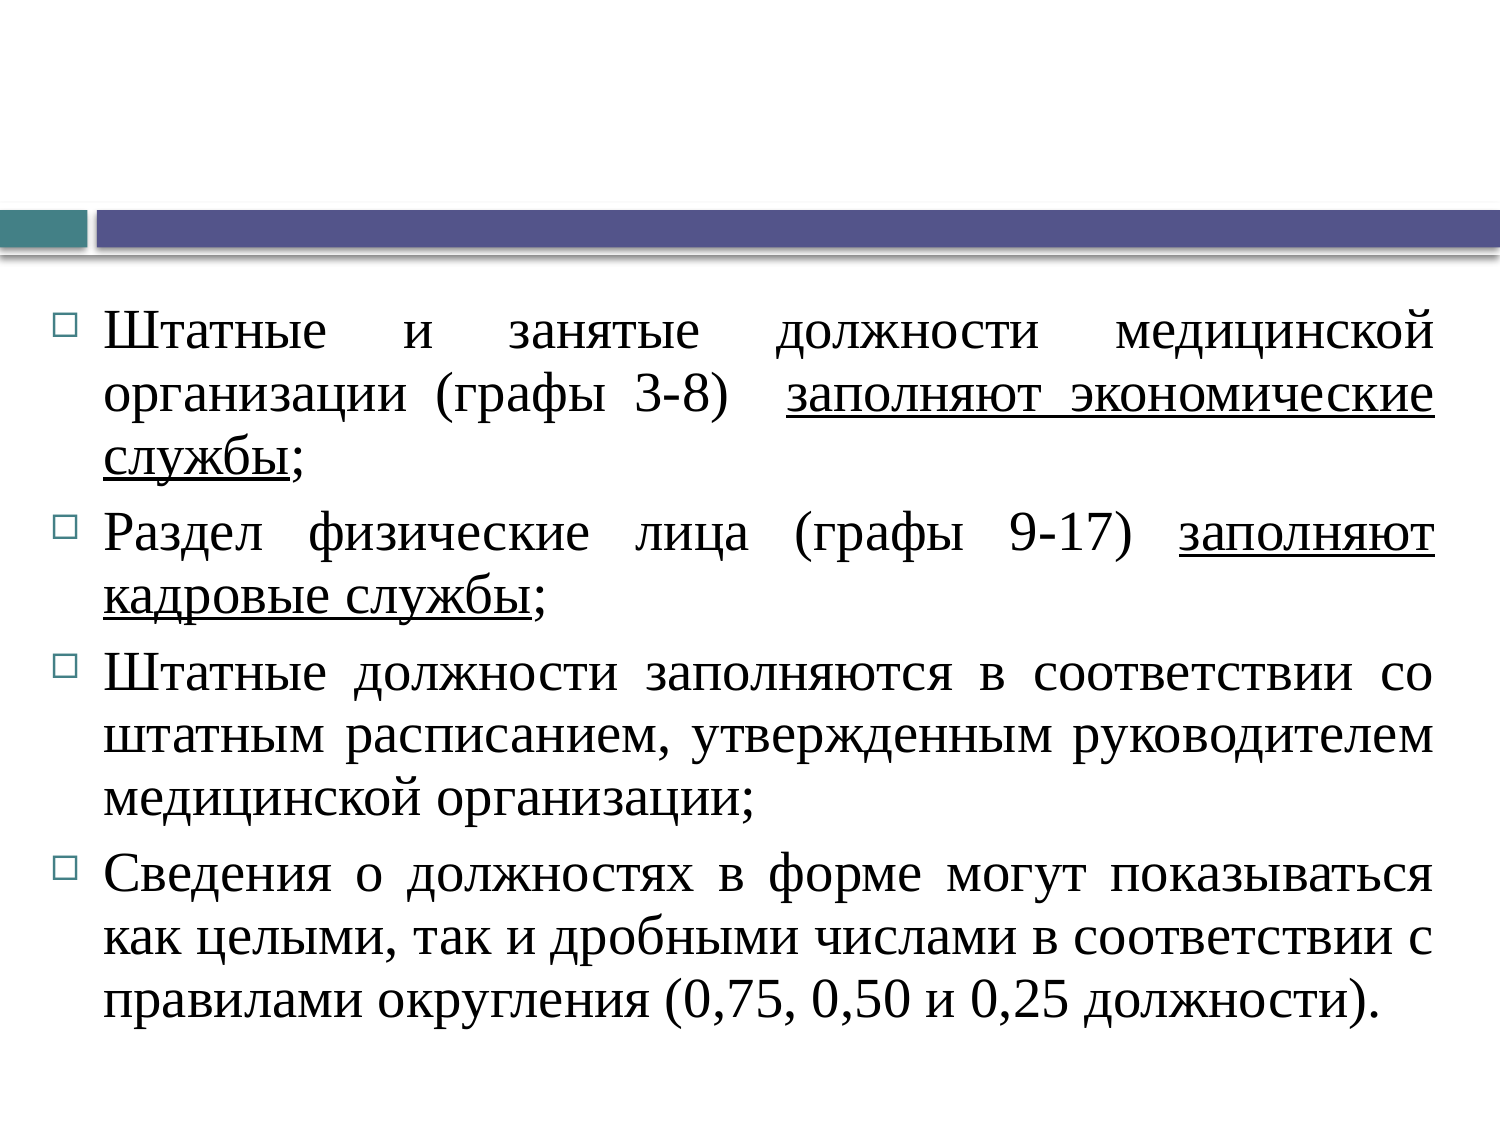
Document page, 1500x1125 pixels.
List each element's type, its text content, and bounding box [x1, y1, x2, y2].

list Штатные и занятые должности медицинской организации (графы 3-8) заполняют экономические службы; Раздел физические лица (графы 9-17) заполняют кадровые службы; Штатные должности заполняются в соответствии со штатным расписанием, утвержденным руководителем медицинской организации; Сведения о должностях в форме могут показываться как целыми, так и дробными числами в соответствии с правилами округления (0,75, 0,50 и 0,25 должности). [35, 290, 1450, 1054]
